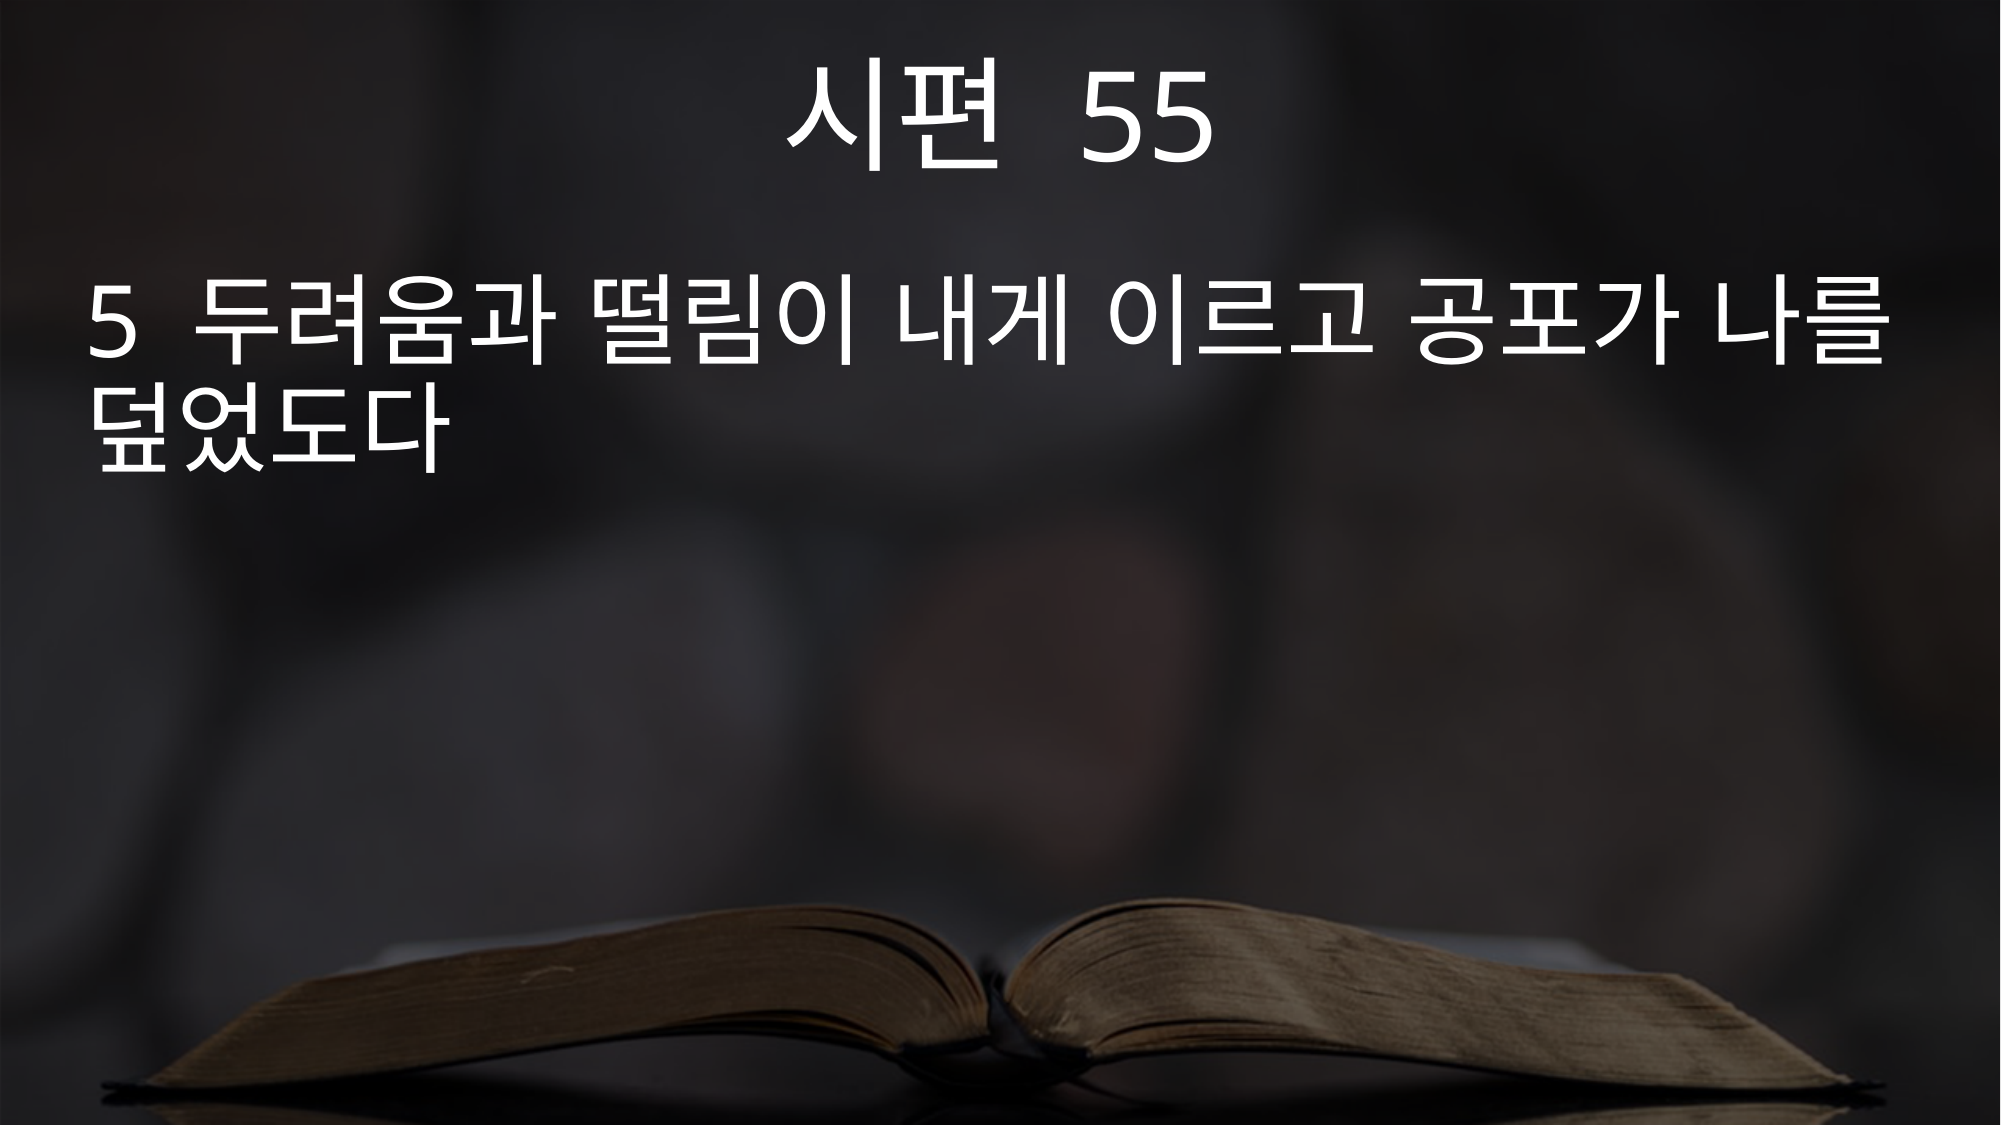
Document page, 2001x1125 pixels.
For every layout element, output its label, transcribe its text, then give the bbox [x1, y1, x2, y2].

footer 시편 55 [0, 32, 2000, 192]
list 5 두려움과 떨림이 내게 이르고 공포가 나를 덮었도다 [69, 263, 1953, 423]
picture [0, 0, 2001, 1125]
